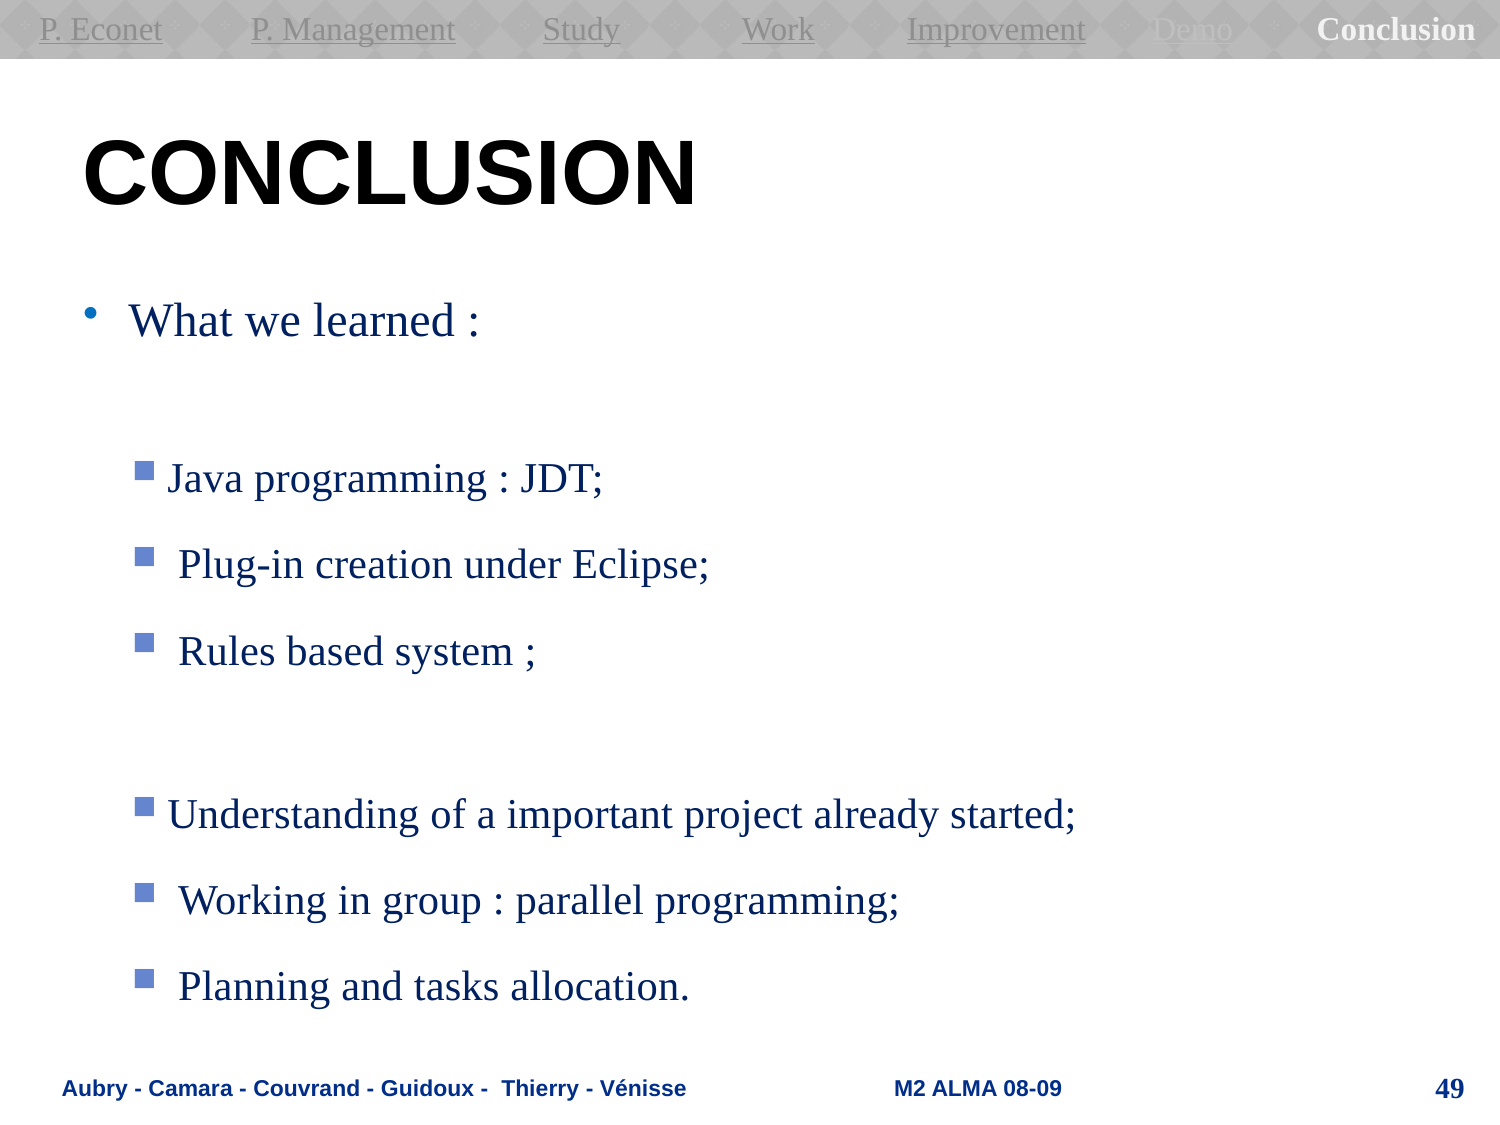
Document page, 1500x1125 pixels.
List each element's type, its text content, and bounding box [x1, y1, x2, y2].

list What we learned : Java programming : JDT; Plug-in creation under Eclipse; Rules based system ; Understanding of a important project already started; Working in group : parallel programming; Planning and tasks allocation. [70, 281, 1437, 1018]
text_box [23, 0, 1493, 56]
title conclusion [75, 105, 1263, 223]
footer Aubry - Camara - Couvrand - Guidoux - Thierry - Vénisse M2 ALMA 08-09 [46, 1066, 1231, 1102]
slide_number 49 [1368, 1066, 1465, 1104]
